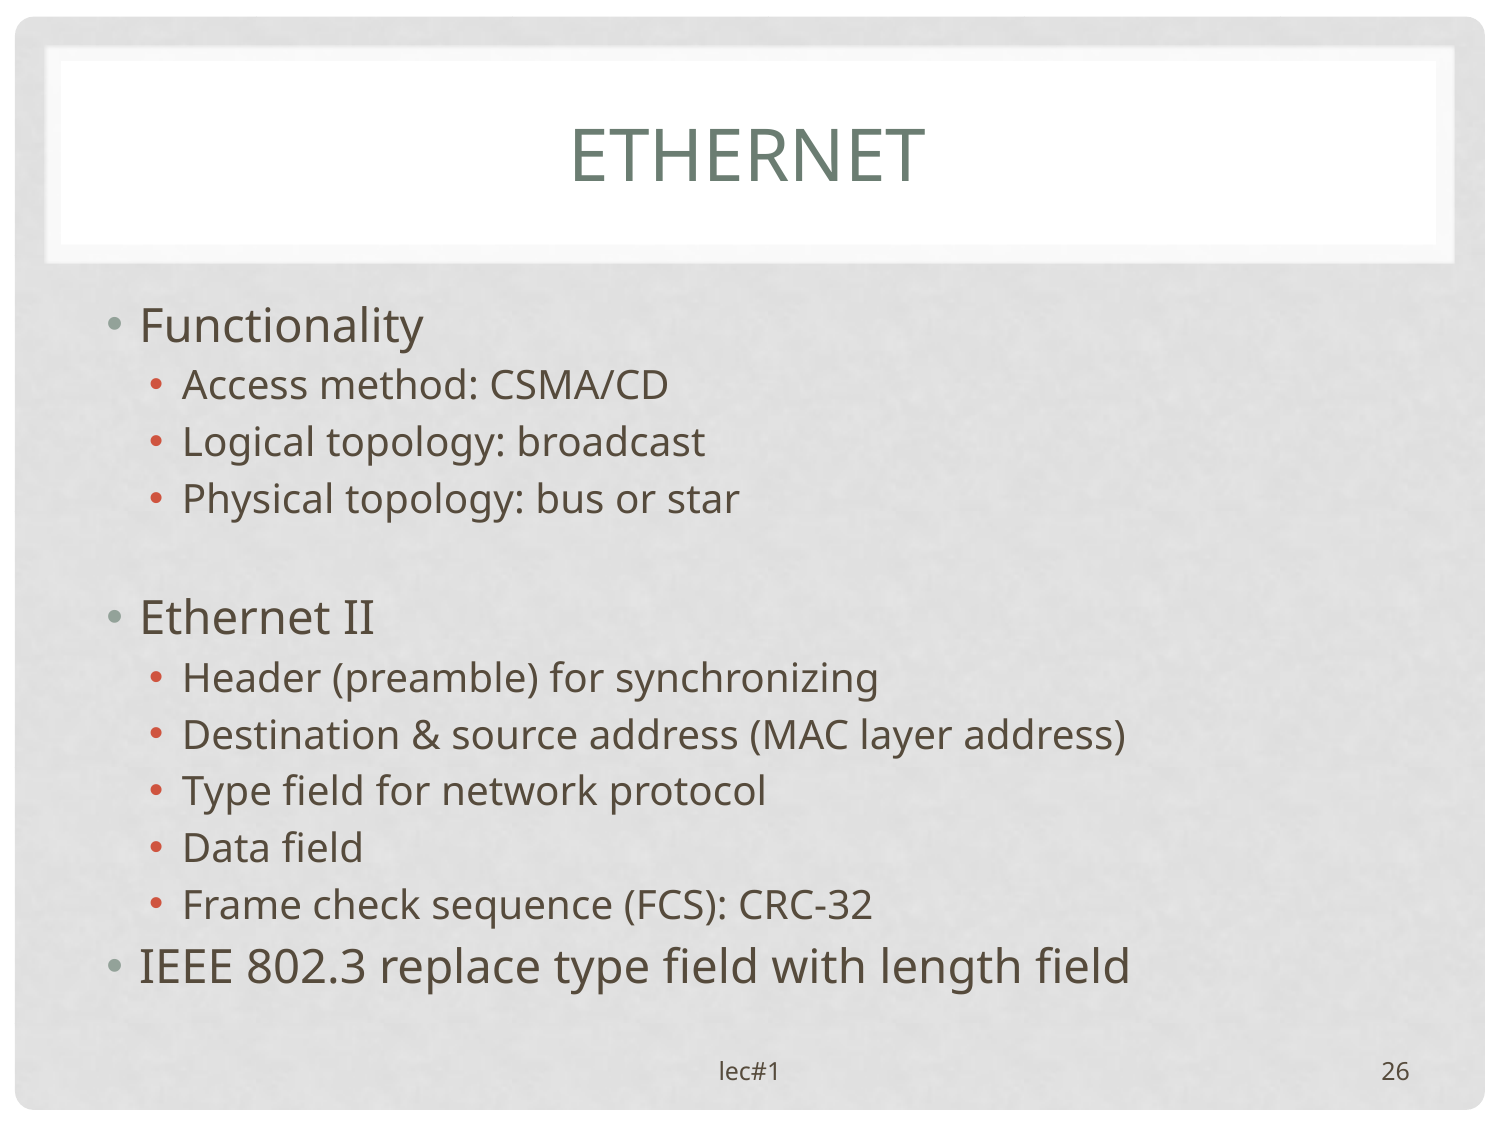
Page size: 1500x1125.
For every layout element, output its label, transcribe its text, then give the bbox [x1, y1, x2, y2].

list Functionality Access method: CSMA/CD Logical topology: broadcast Physical topology: bus or star Ethernet II Header (preamble) for synchronizing Destination & source address (MAC layer address) Type field for network protocol Data field Frame check sequence (FCS): CRC-32 IEEE 802.3 replace type field with length field [75, 287, 1425, 1005]
title Ethernet [69, 66, 1425, 238]
slide_number 26 [1074, 1042, 1425, 1103]
footer lec#1 [512, 1042, 988, 1103]
